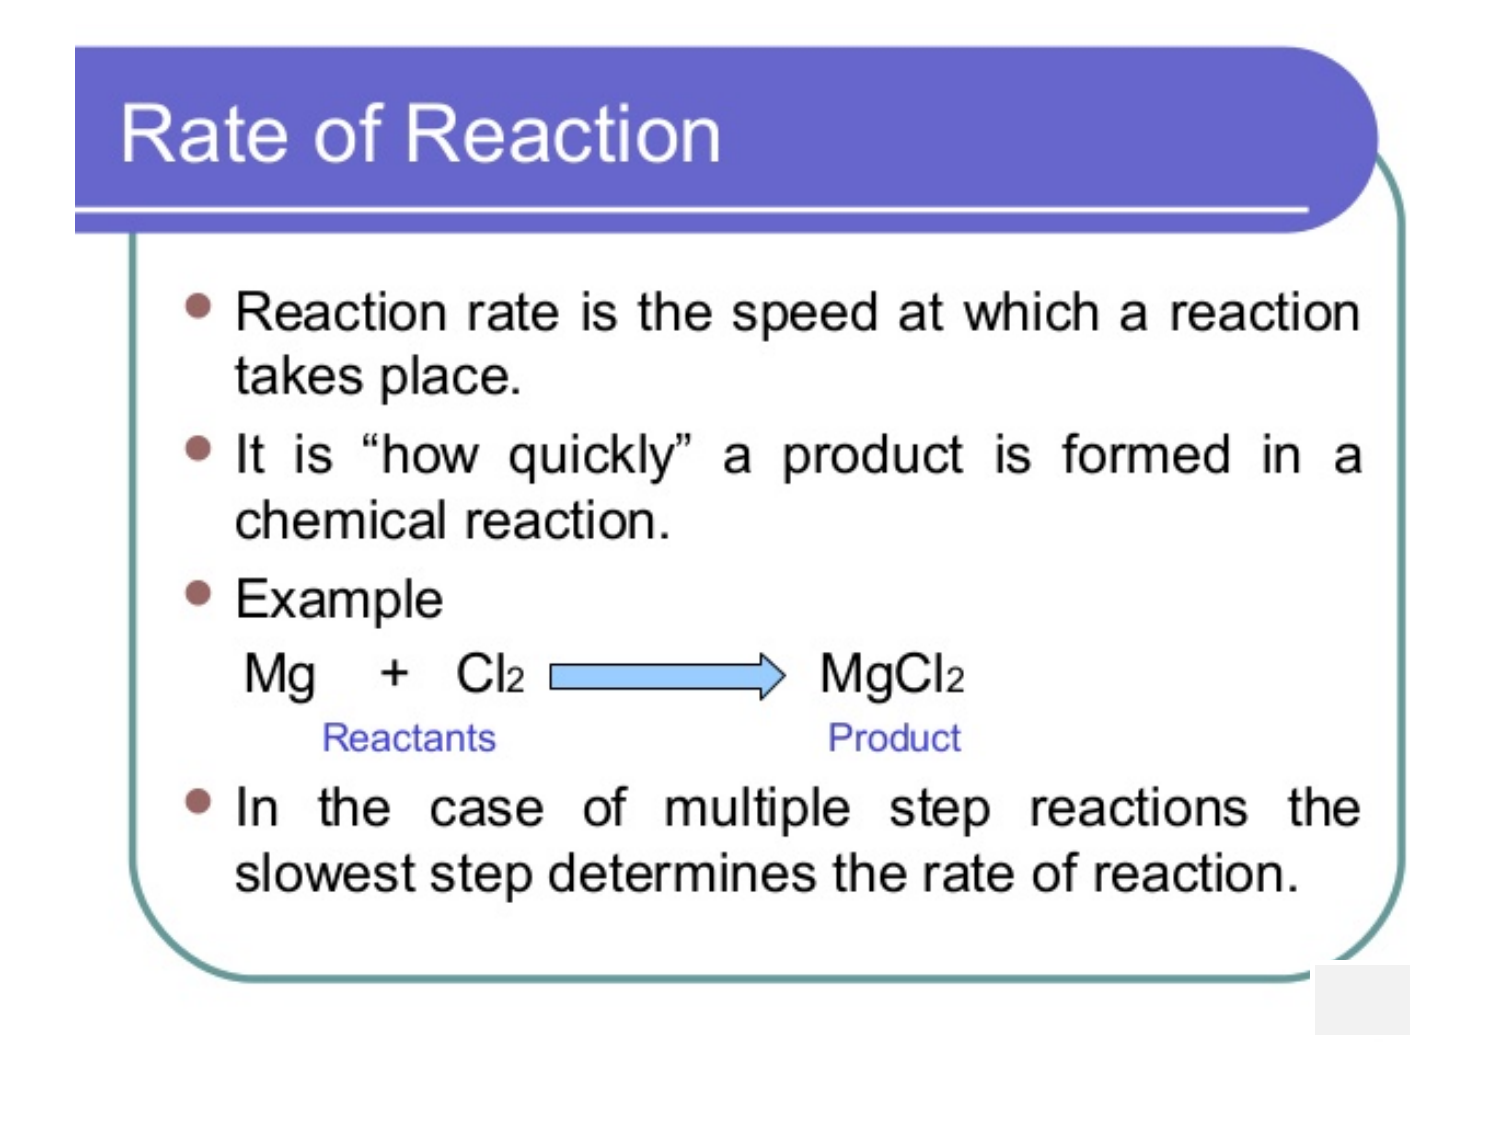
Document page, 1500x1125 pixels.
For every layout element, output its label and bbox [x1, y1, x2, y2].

text_box [74, 24, 1472, 1074]
